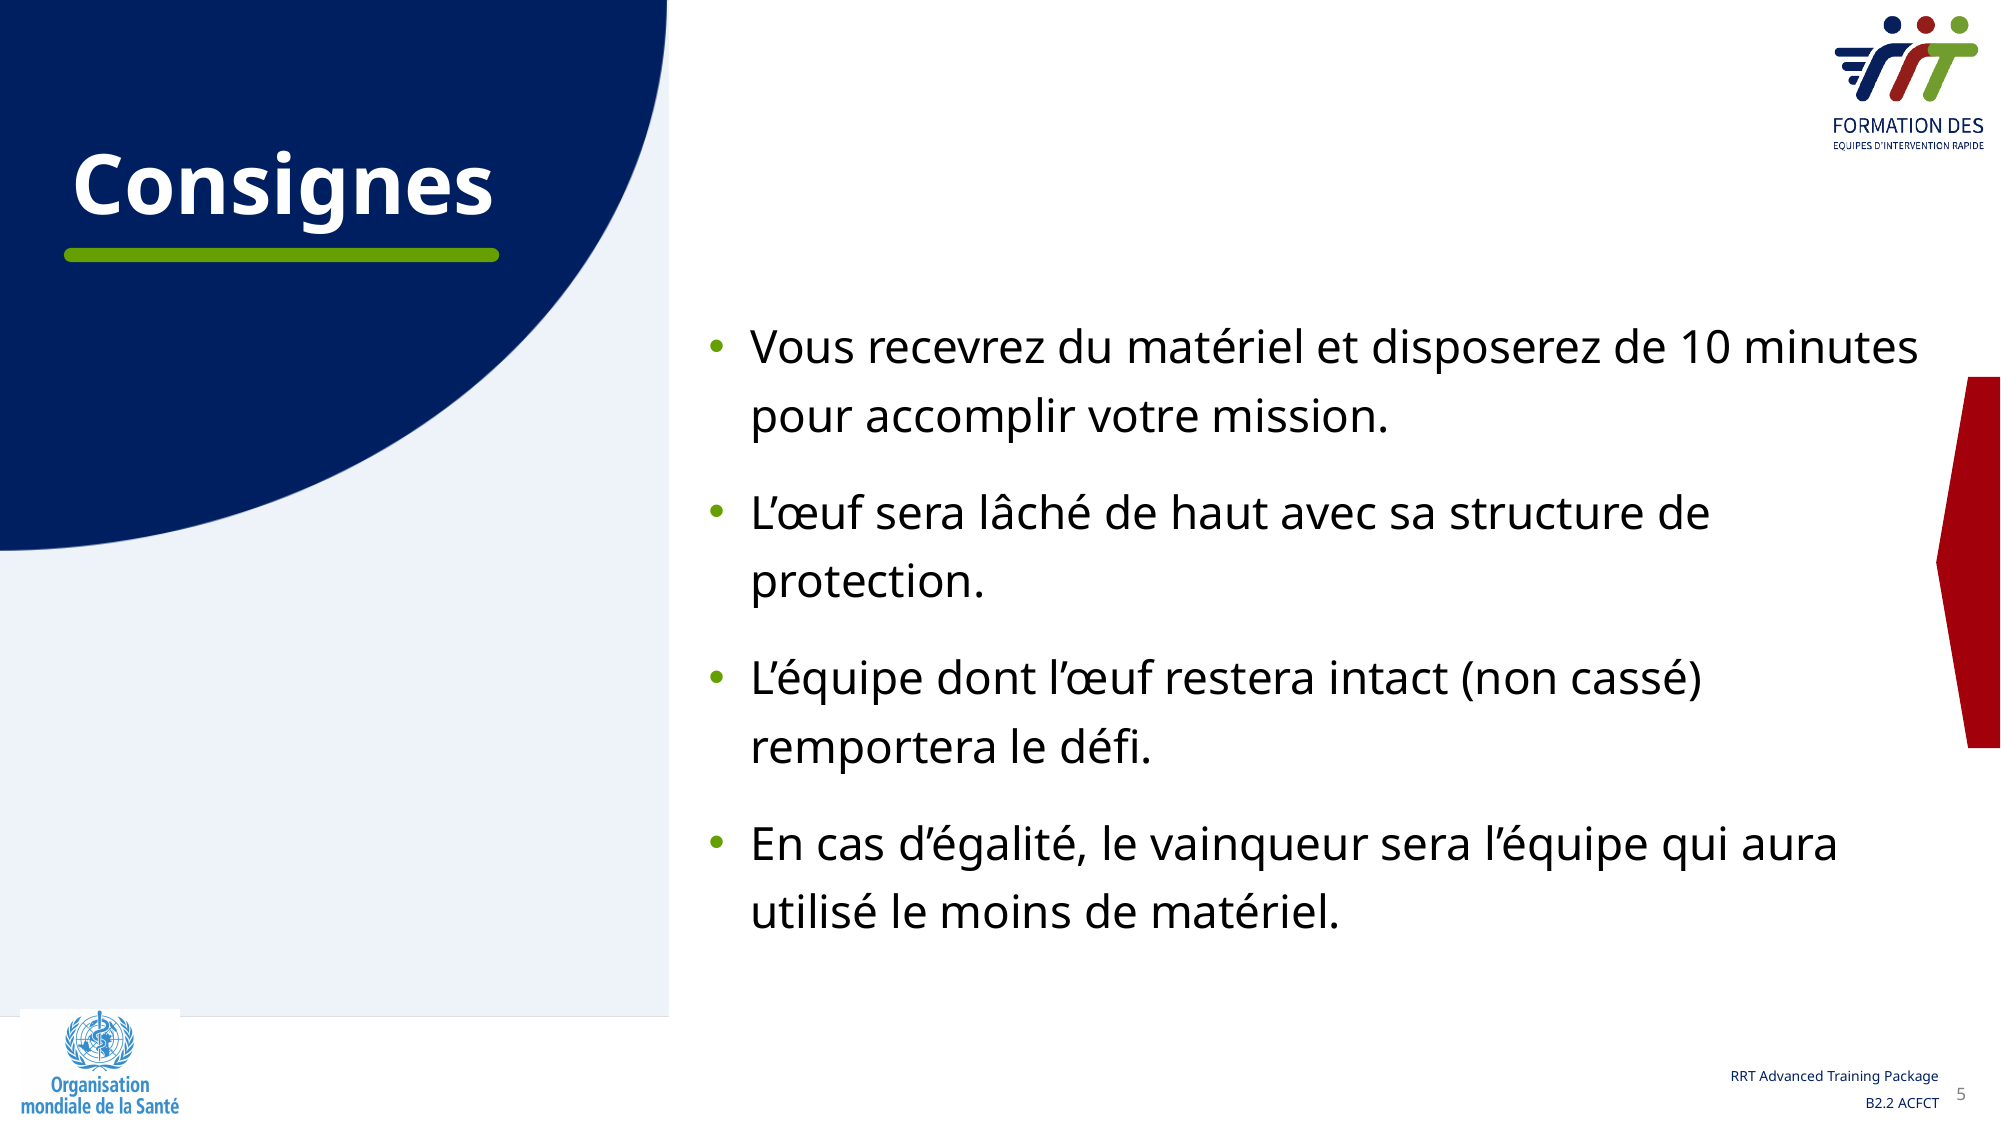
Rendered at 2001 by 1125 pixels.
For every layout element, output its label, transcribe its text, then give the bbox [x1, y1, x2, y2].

picture [0, 0, 669, 1115]
picture [1833, 15, 1984, 151]
title Consignes [63, 125, 600, 250]
list Vous recevrez du matériel et disposerez de 10 minutes pour accomplir votre mission. L’œuf sera lâché de haut avec sa structure de protection. L’équipe dont l’œuf restera intact (non cassé) remportera le défi. En cas d’égalité, le vainqueur sera l’équipe qui aura utilisé le moins de matériel. [700, 295, 1937, 1049]
